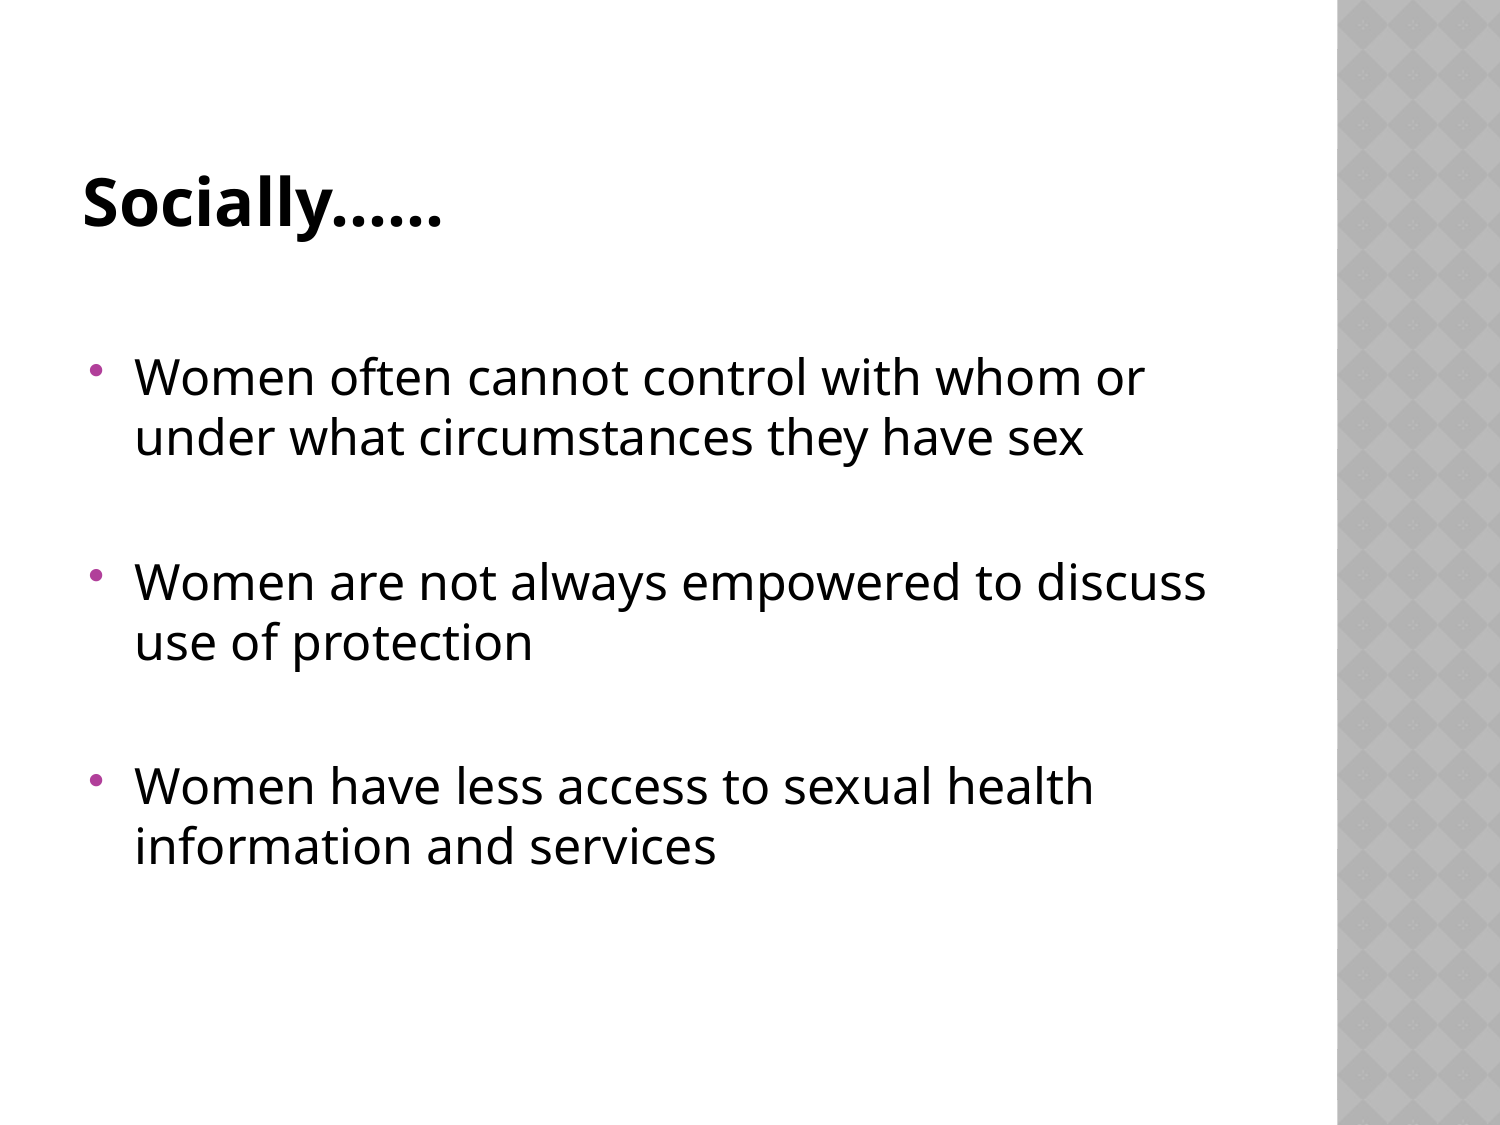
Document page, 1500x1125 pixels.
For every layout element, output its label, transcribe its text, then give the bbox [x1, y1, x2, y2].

list Women often cannot control with whom or under what circumstances they have sex Women are not always empowered to discuss use of protection Women have less access to sexual health information and services [74, 337, 1263, 801]
title Socially…… [75, 99, 1263, 240]
